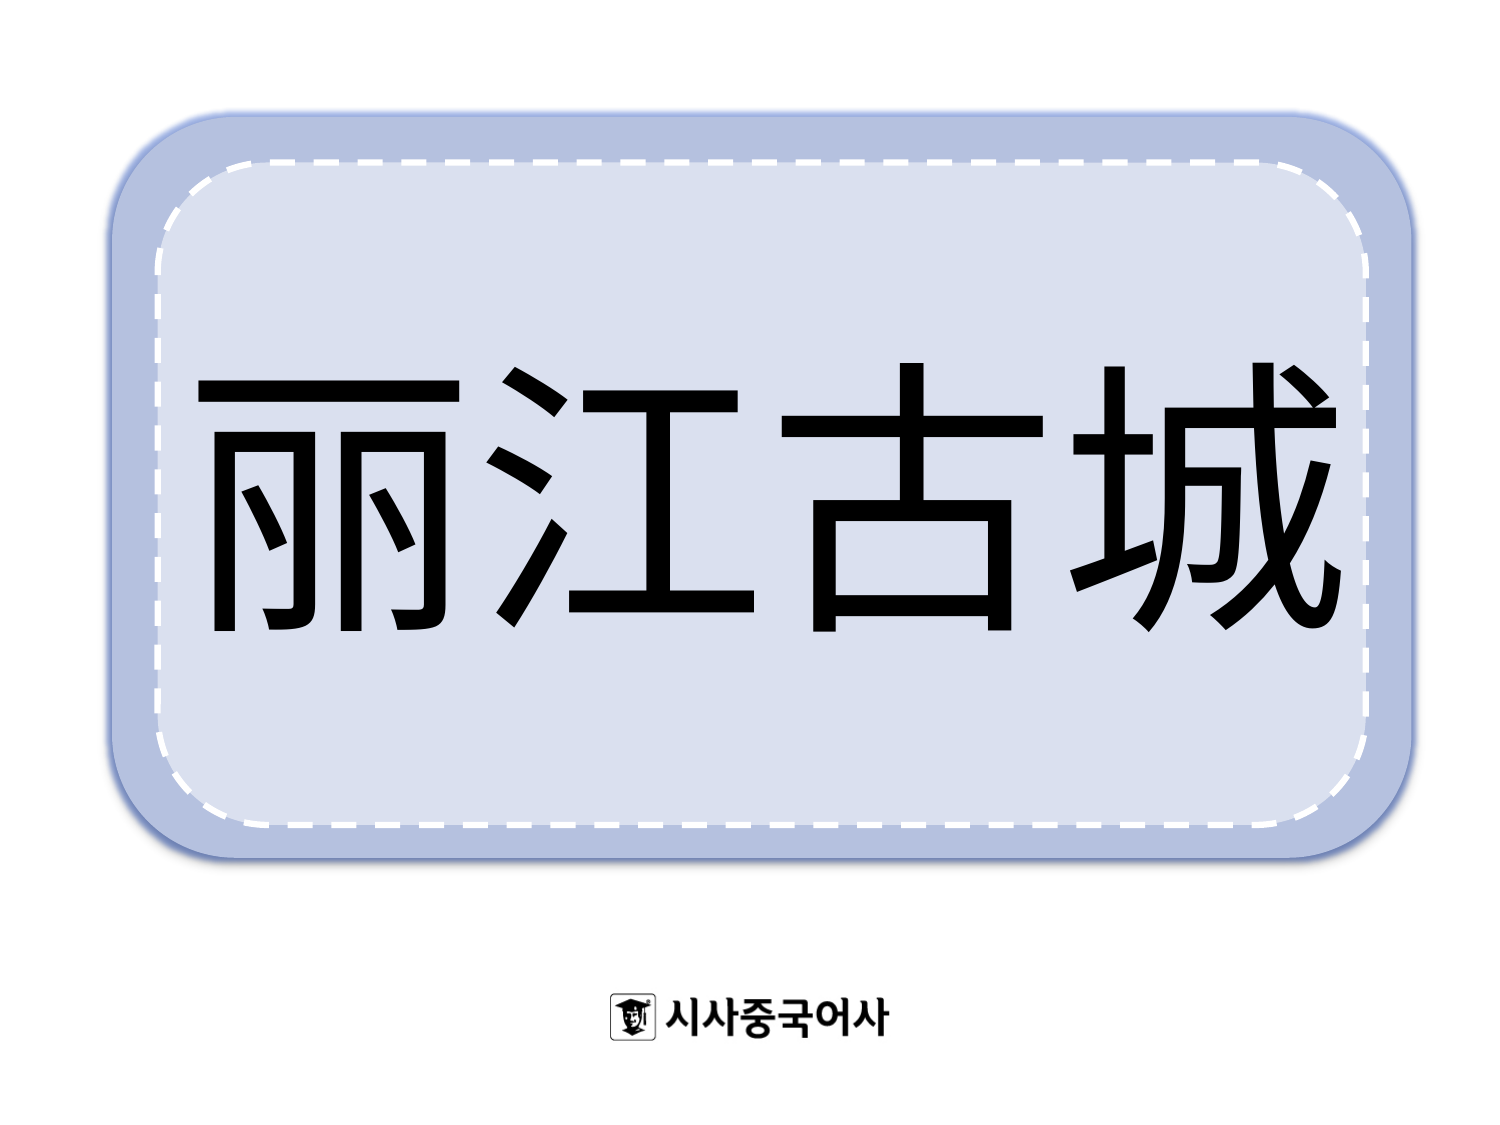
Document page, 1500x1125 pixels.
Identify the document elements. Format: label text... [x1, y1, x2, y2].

text_box 丽江古城 [162, 160, 1371, 824]
picture [602, 987, 898, 1047]
